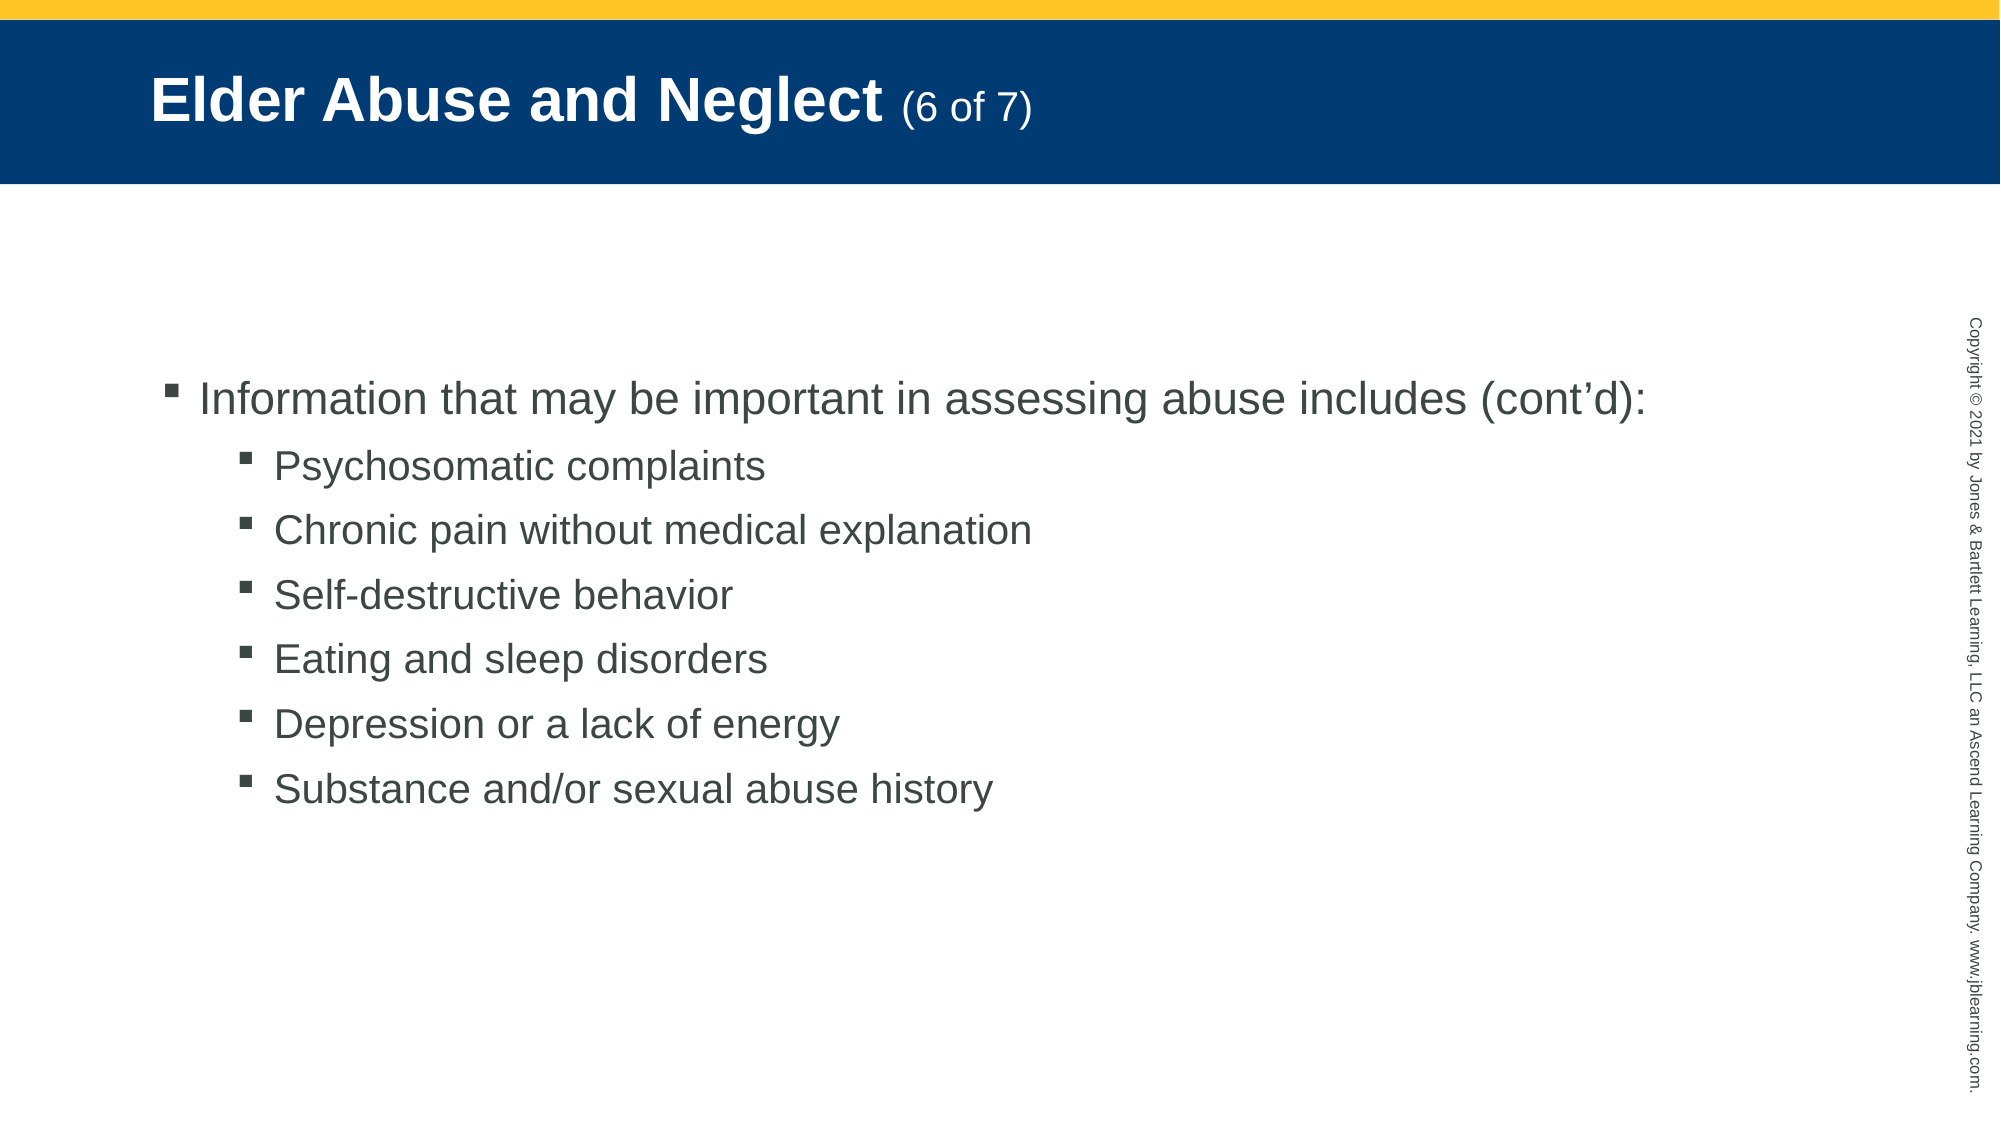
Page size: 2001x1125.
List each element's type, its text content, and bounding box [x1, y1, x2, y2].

title Elder Abuse and Neglect (6 of 7) [0, 19, 2000, 185]
list Information that may be important in assessing abuse includes (cont’d): Psychosomatic complaints Chronic pain without medical explanation Self-destructive behavior Eating and sleep disorders Depression or a lack of energy Substance and/or sexual abuse history [146, 361, 1859, 1016]
